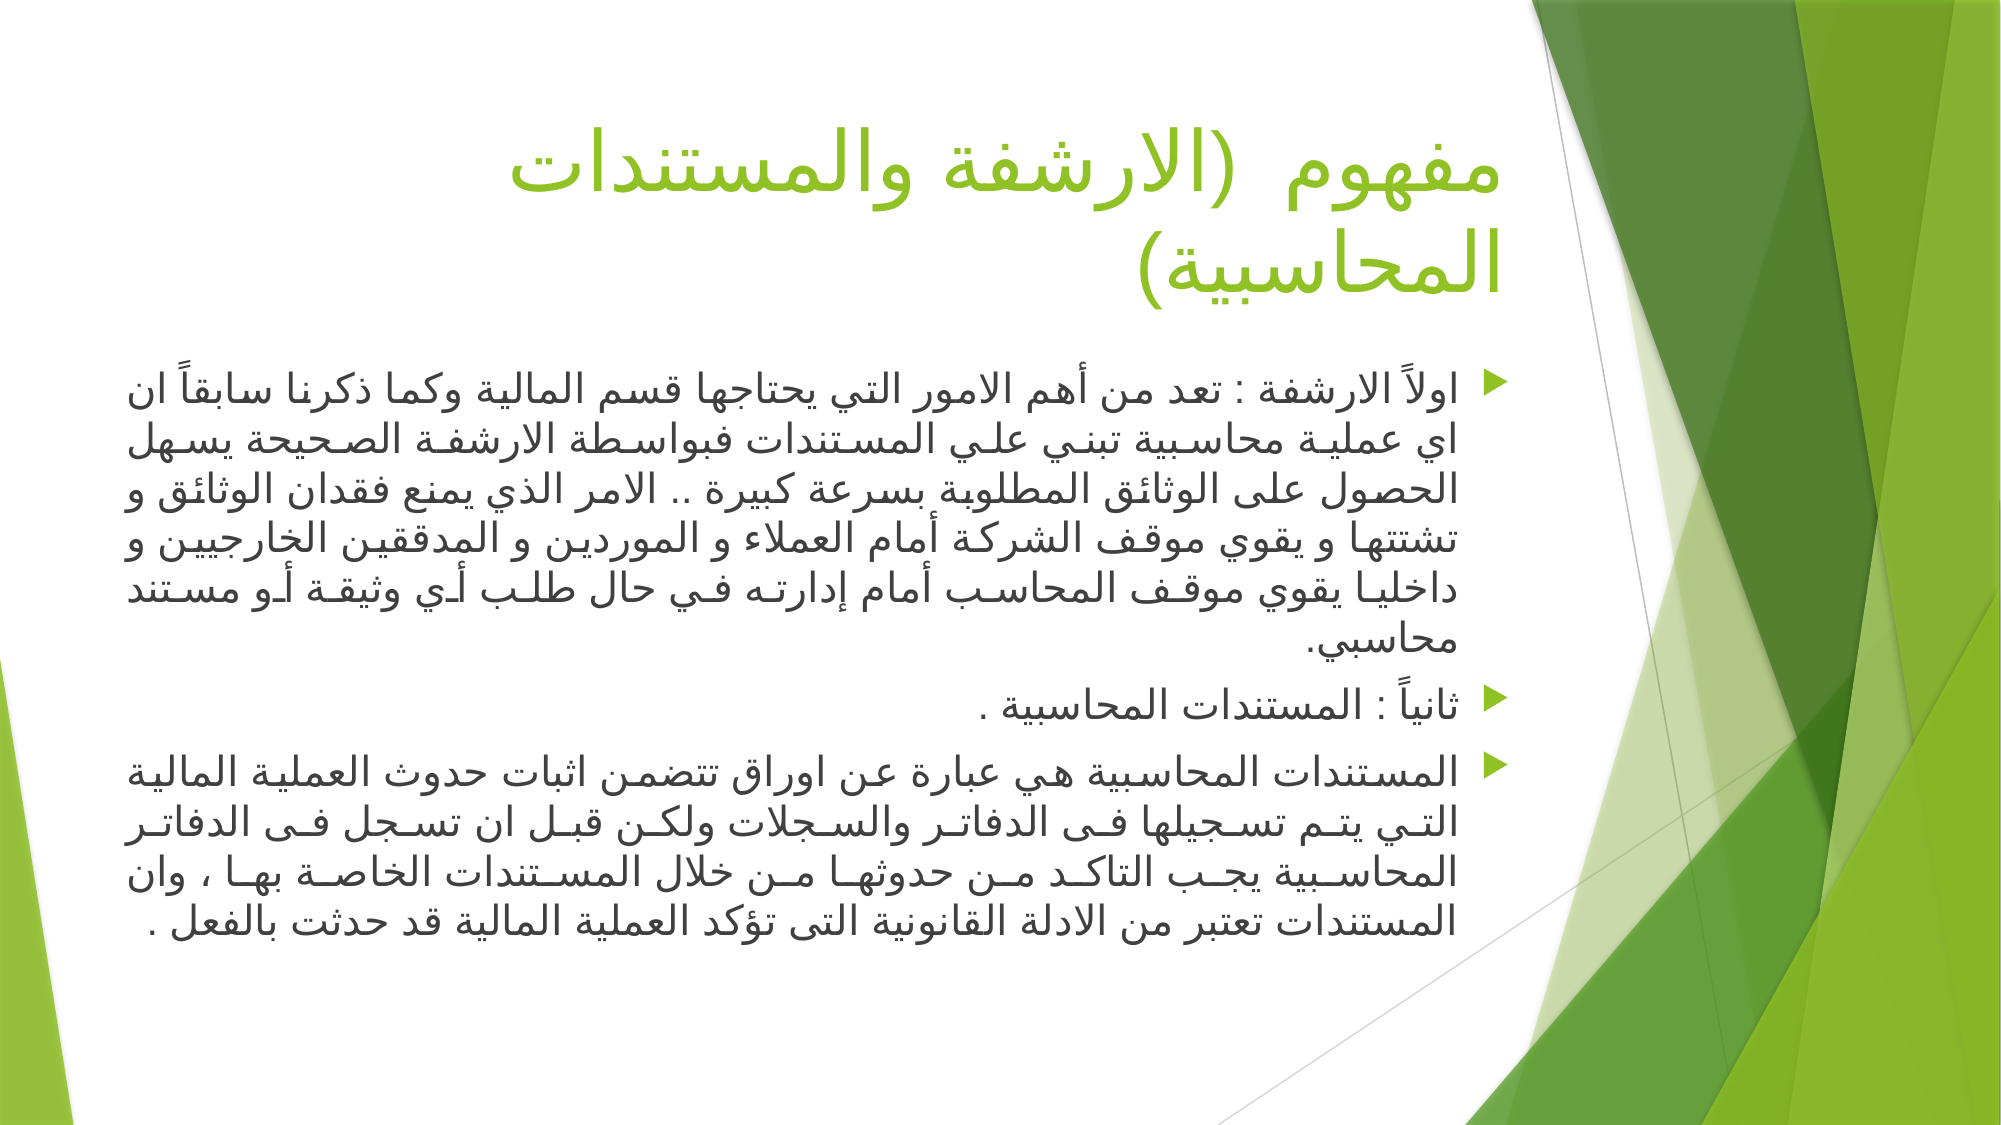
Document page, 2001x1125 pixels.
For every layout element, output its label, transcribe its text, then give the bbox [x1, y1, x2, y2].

list اولاً الارشفة : تعد من أهم الامور التي يحتاجها قسم المالية وكما ذكرنا سابقاً ان اي عملية محاسبية تبني علي المستندات فبواسطة الارشفة الصحيحة يسهل الحصول على الوثائق المطلوبة بسرعة كبيرة .. الامر الذي يمنع فقدان الوثائق و تشتتها و يقوي موقف الشركة أمام العملاء و الموردين و المدققين الخارجيين و داخليا يقوي موقف المحاسب أمام إدارته في حال طلب أي وثيقة أو مستند محاسبي. ثانياً : المستندات المحاسبية . المستندات المحاسبية هي عبارة عن اوراق تتضمن اثبات حدوث العملية المالية التي يتم تسجيلها فى الدفاتر والسجلات ولكن قبل ان تسجل فى الدفاتر المحاسبية يجب التاكد من حدوثها من خلال المستندات الخاصة بها ، وان المستندات تعتبر من الادلة القانونية التى تؤكد العملية المالية قد حدثت بالفعل . [111, 354, 1522, 992]
title مفهوم (الارشفة والمستندات المحاسبية) [111, 99, 1522, 317]
